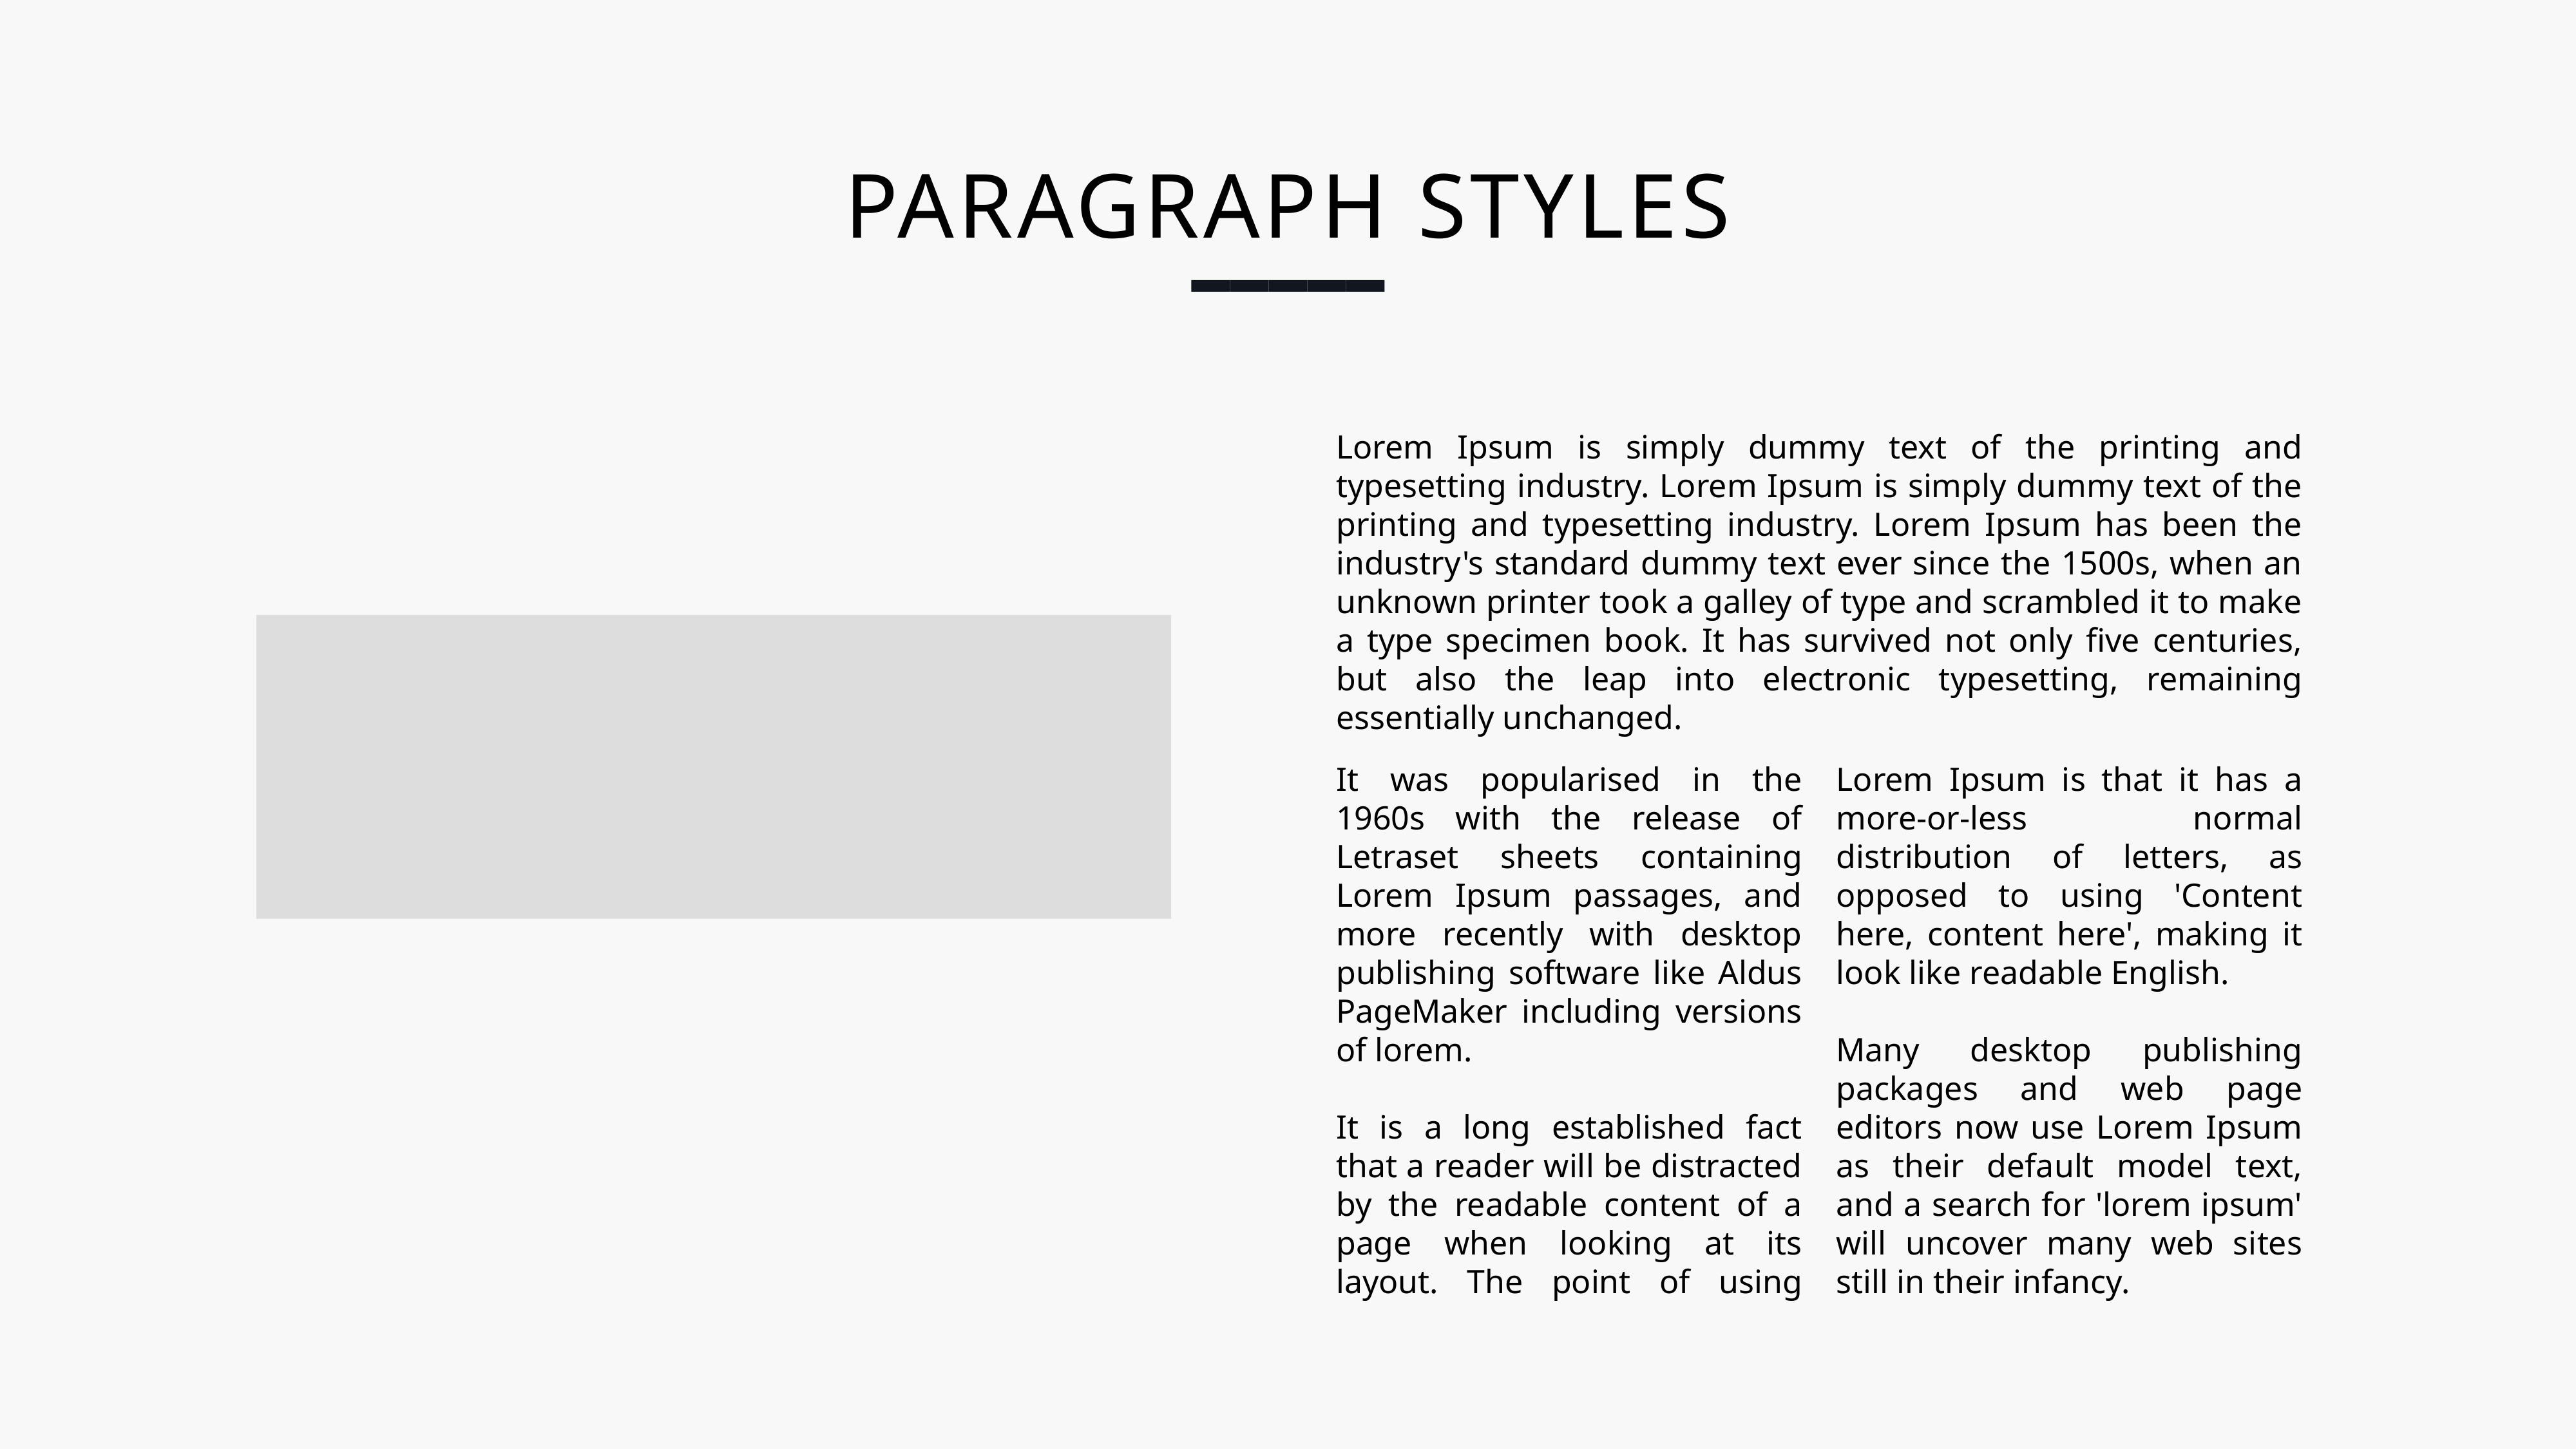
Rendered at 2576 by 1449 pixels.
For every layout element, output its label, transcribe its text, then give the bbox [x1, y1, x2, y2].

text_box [1191, 279, 1385, 292]
text_box Lorem Ipsum is simply dummy text of the printing and typesetting industry. Lorem Ipsum is simply dummy text of the printing and typesetting industry. Lorem Ipsum has been the industry's standard dummy text ever since the 1500s, when an unknown printer took a galley of type and scrambled it to make a type specimen book. It has survived not only five centuries, but also the leap into electronic typesetting, remaining essentially unchanged. [1326, 422, 2313, 741]
picture [544, 578, 1134, 954]
text_box PARAGRAPH STYLES [743, 144, 1833, 261]
text_box It was popularised in the 1960s with the release of Letraset sheets containing Lorem Ipsum passages, and more recently with desktop publishing software like Aldus PageMaker including versions of lorem. It is a long established fact that a reader will be distracted by the readable content of a page when looking at its layout. The point of using Lorem Ipsum is that it has a more-or-less normal distribution of letters, as opposed to using 'Content here, content here', making it look like readable English. Many desktop publishing packages and web page editors now use Lorem Ipsum as their default model text, and a search for 'lorem ipsum' will uncover many web sites still in their infancy. [1326, 753, 2313, 1339]
